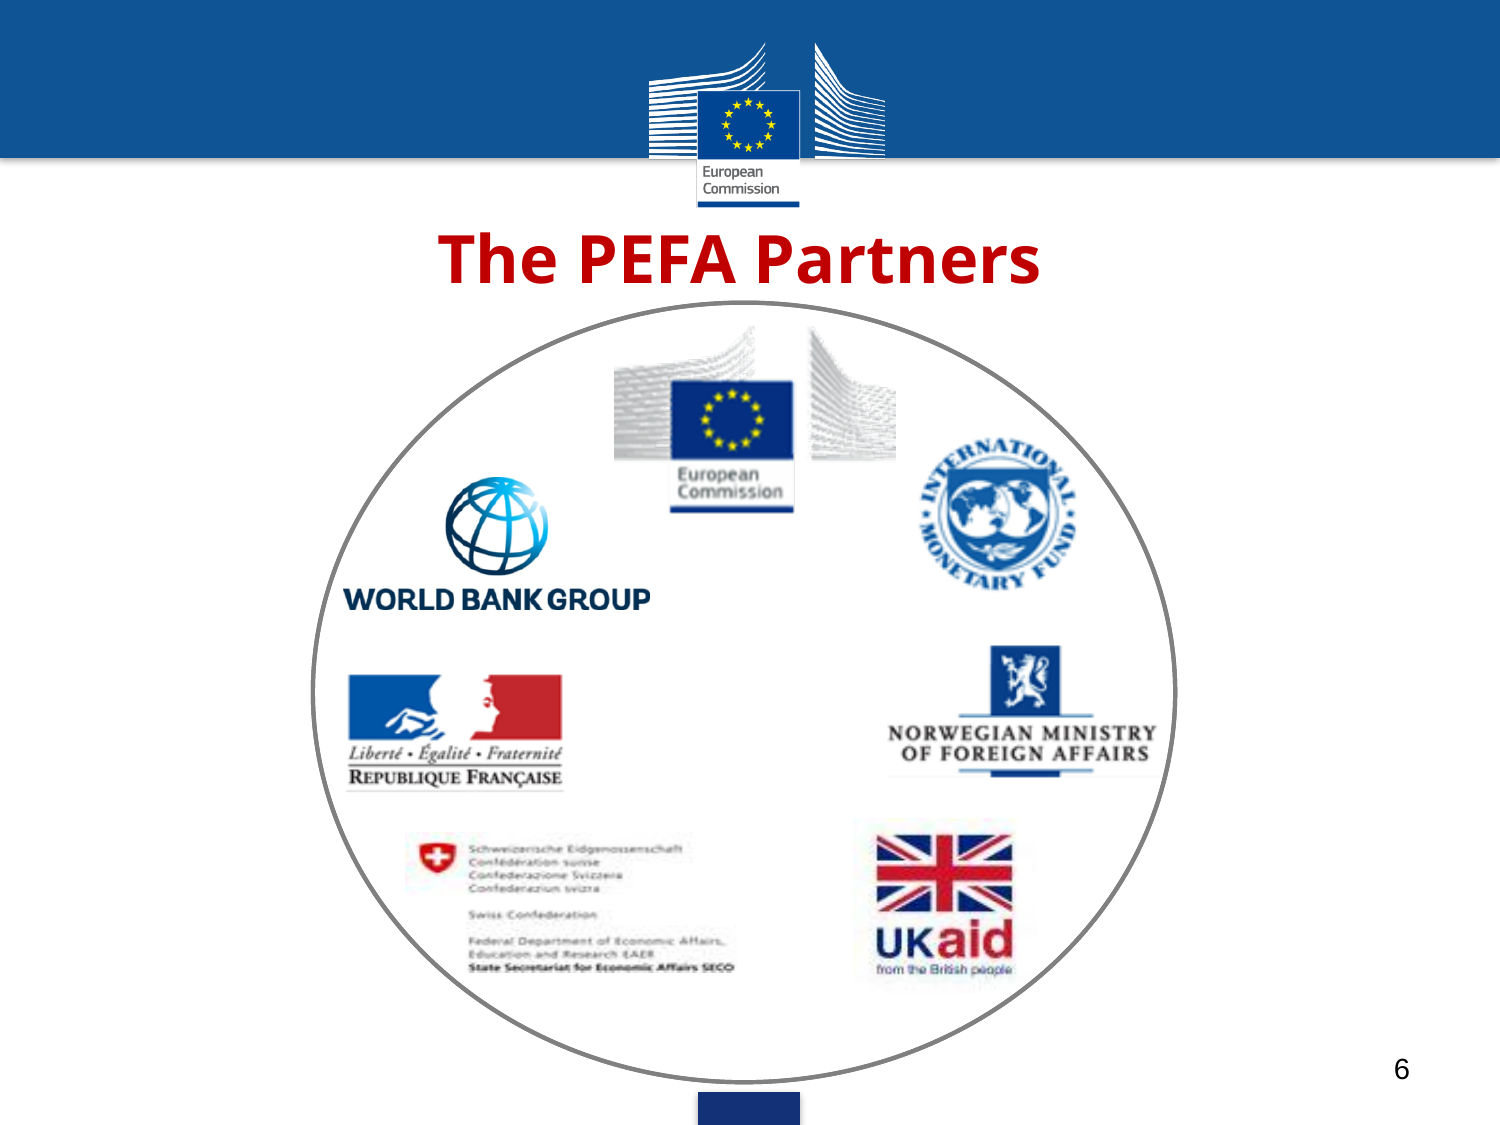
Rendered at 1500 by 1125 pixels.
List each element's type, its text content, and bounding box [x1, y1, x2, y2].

title The PEFA Partners [64, 188, 1415, 325]
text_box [312, 302, 1176, 1083]
picture [649, 42, 885, 188]
slide_number 6 [1074, 1042, 1426, 1103]
